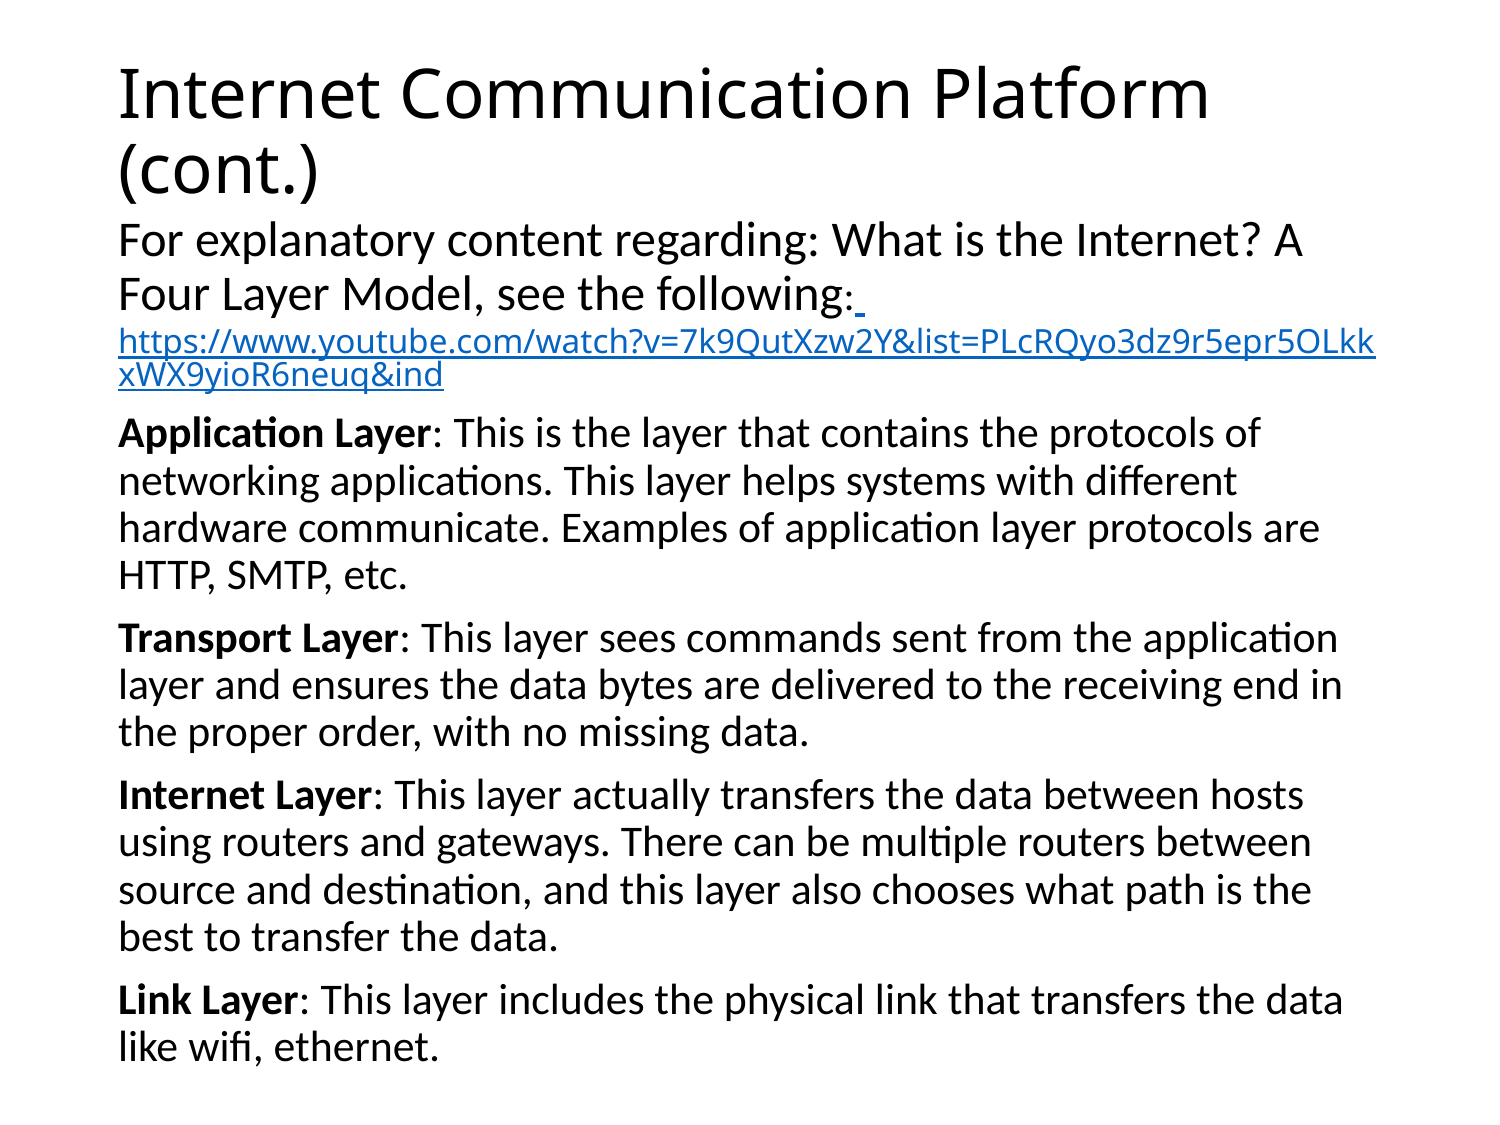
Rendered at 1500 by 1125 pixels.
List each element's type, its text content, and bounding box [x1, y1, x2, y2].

list For explanatory content regarding: What is the Internet? A Four Layer Model, see the following: https://www.youtube.com/watch?v=7k9QutXzw2Y&list=PLcRQyo3dz9r5epr5OLkkxWX9yioR6neuq&ind Application Layer: This is the layer that contains the protocols of networking applications. This layer helps systems with different hardware communicate. Examples of application layer protocols are HTTP, SMTP, etc. Transport Layer: This layer sees commands sent from the application layer and ensures the data bytes are delivered to the receiving end in the proper order, with no missing data. Internet Layer: This layer actually transfers the data between hosts using routers and gateways. There can be multiple routers between source and destination, and this layer also chooses what path is the best to transfer the data. Link Layer: This layer includes the physical link that transfers the data like wifi, ethernet. [102, 205, 1398, 920]
title Internet Communication Platform (cont.) [102, 24, 1398, 205]
